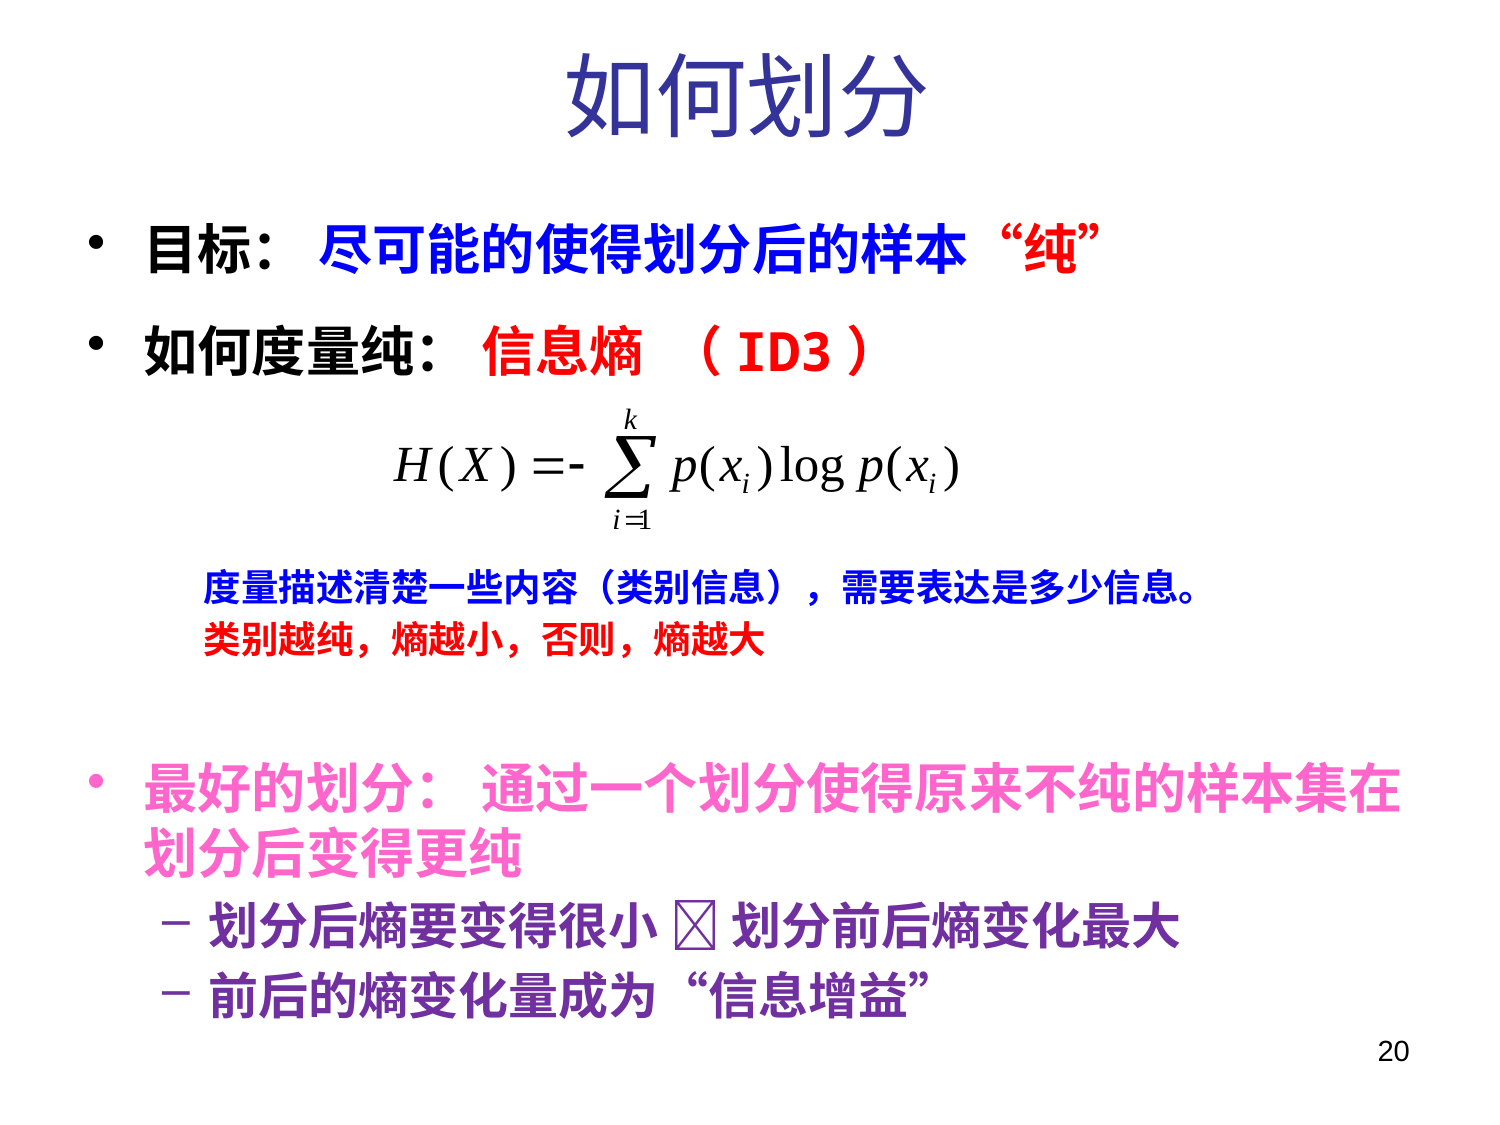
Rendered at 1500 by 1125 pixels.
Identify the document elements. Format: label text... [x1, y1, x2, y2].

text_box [384, 396, 1111, 541]
list 目标： 尽可能的使得划分后的样本“纯” 如何度量纯： 信息熵 （ID3） 最好的划分： 通过一个划分使得原来不纯的样本集在划分后变得更纯 划分后熵要变得很小  划分前后熵变化最大 前后的熵变化量成为“信息增益” [72, 208, 1422, 951]
text_box 度量描述清楚一些内容（类别信息），需要表达是多少信息。 类别越纯，熵越小，否则，熵越大 [189, 556, 1306, 669]
slide_number 20 [1074, 1024, 1425, 1103]
title 如何划分 [72, 0, 1422, 188]
